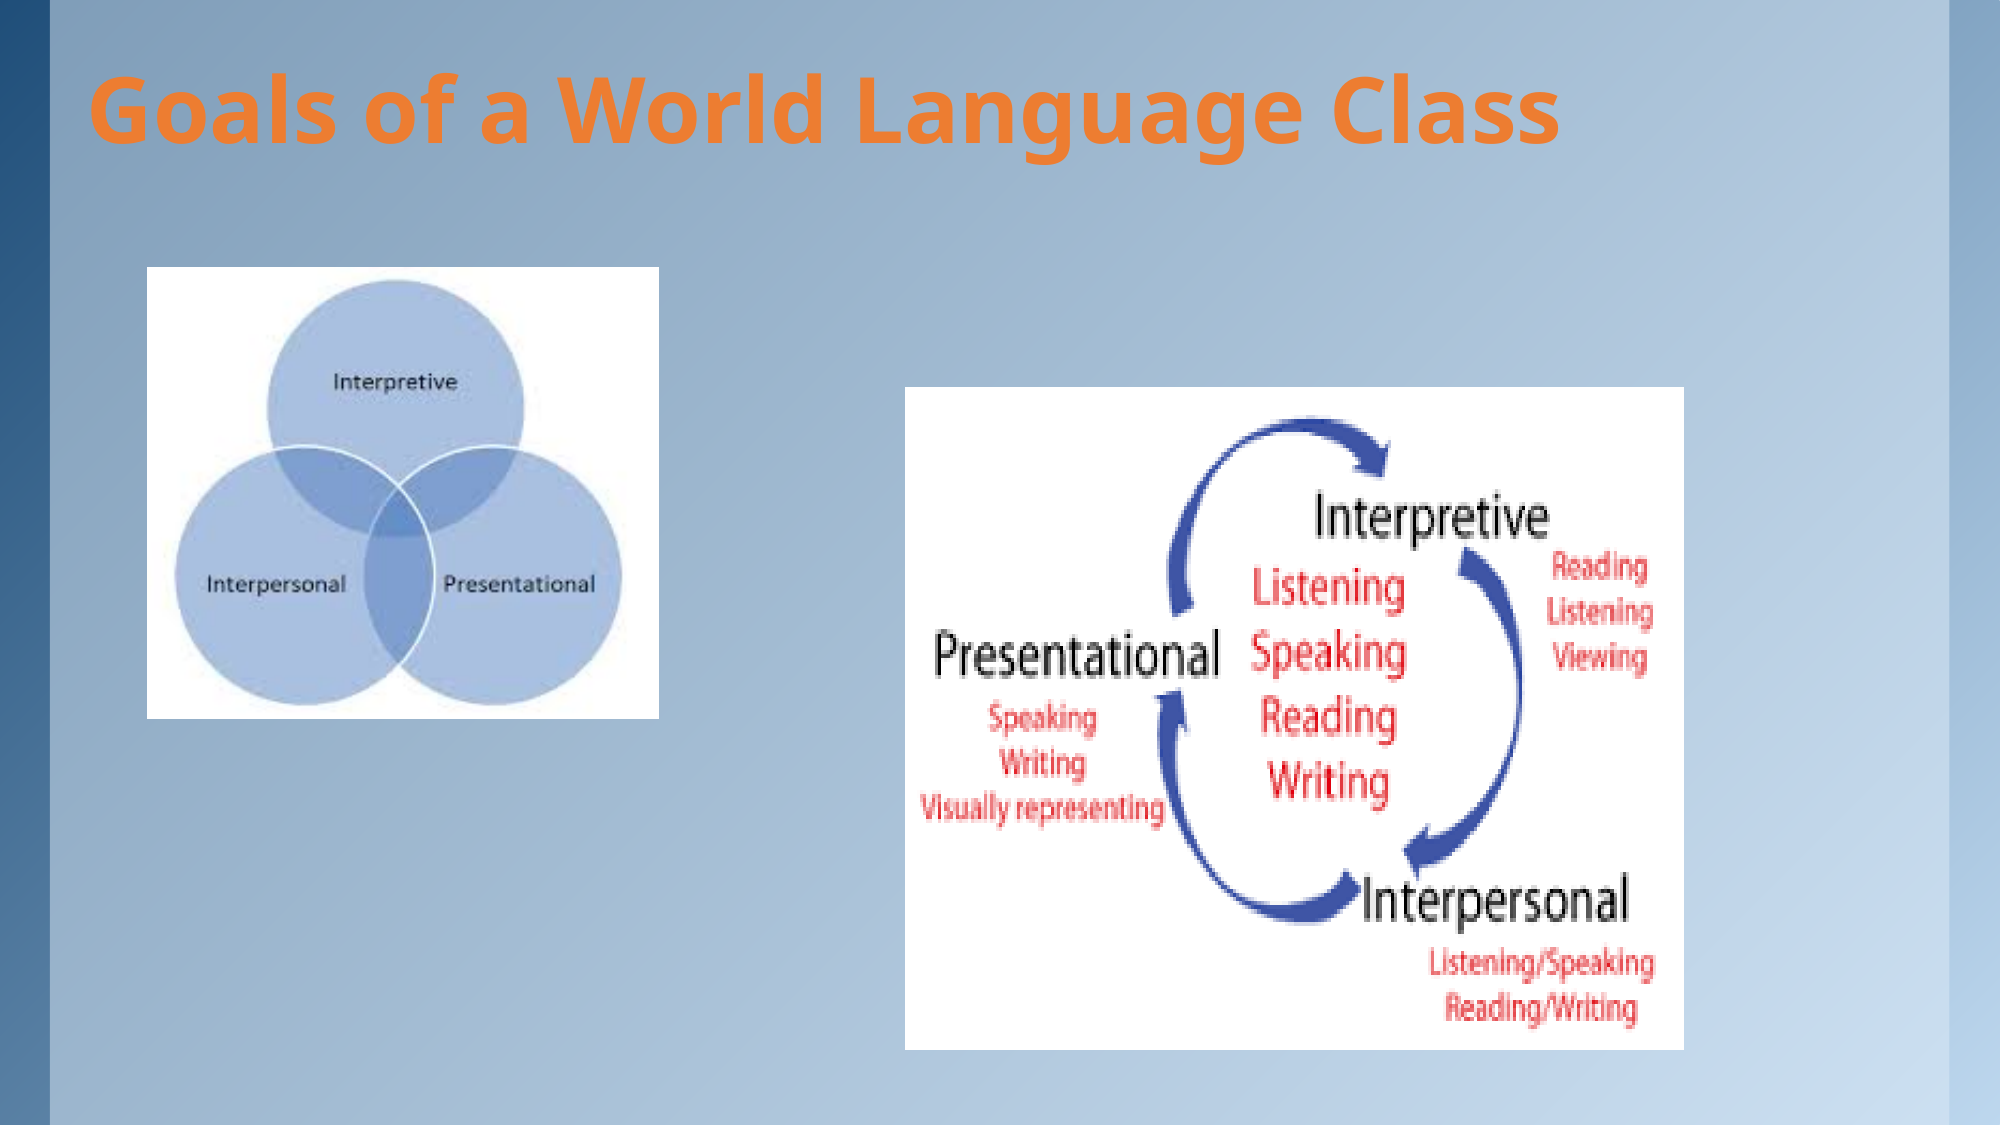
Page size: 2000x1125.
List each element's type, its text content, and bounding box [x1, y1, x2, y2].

picture [147, 267, 659, 719]
title Goals of a World Language Class [66, 0, 1850, 173]
picture [905, 387, 1684, 1050]
